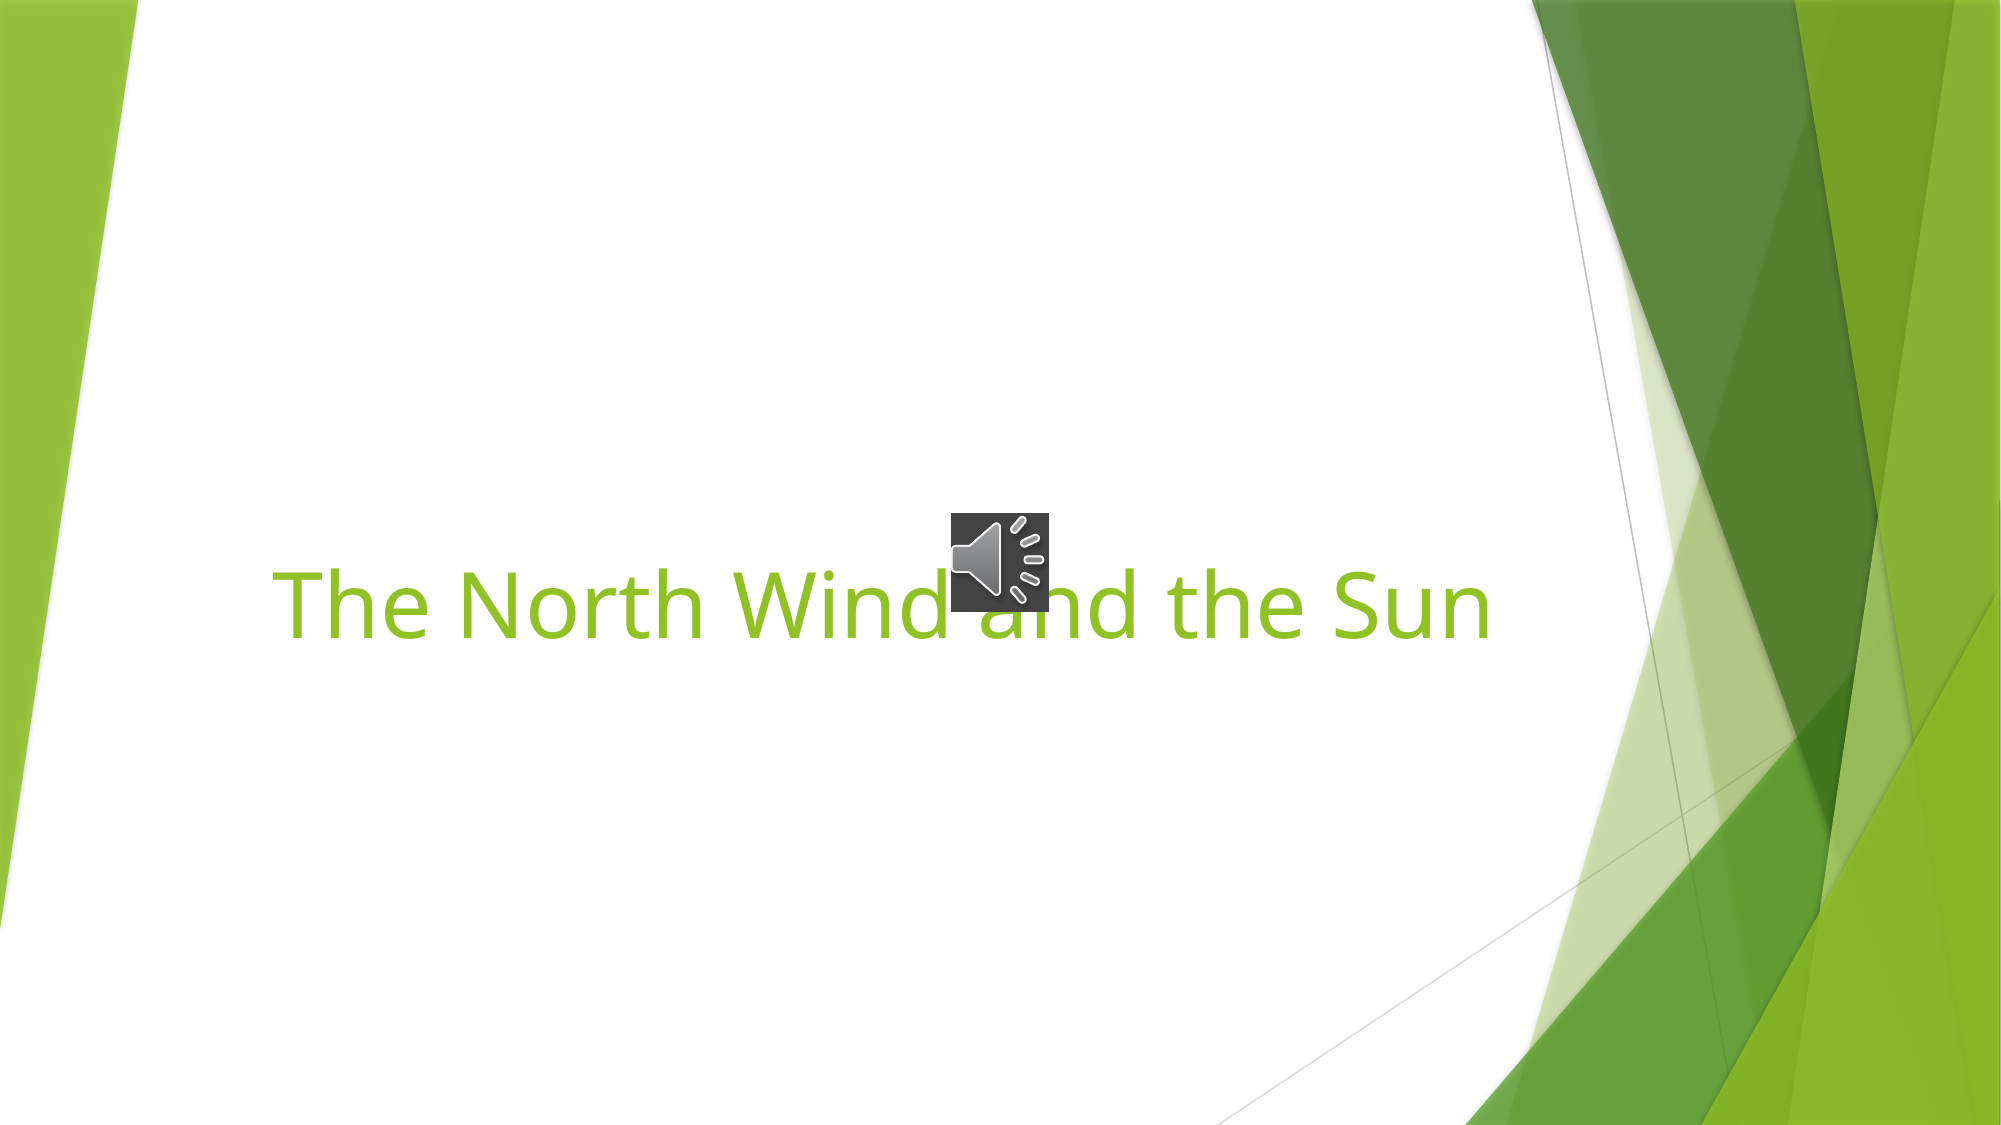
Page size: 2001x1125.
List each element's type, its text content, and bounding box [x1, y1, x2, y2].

title The North Wind and the Sun [247, 394, 1522, 665]
picture [949, 511, 1051, 613]
